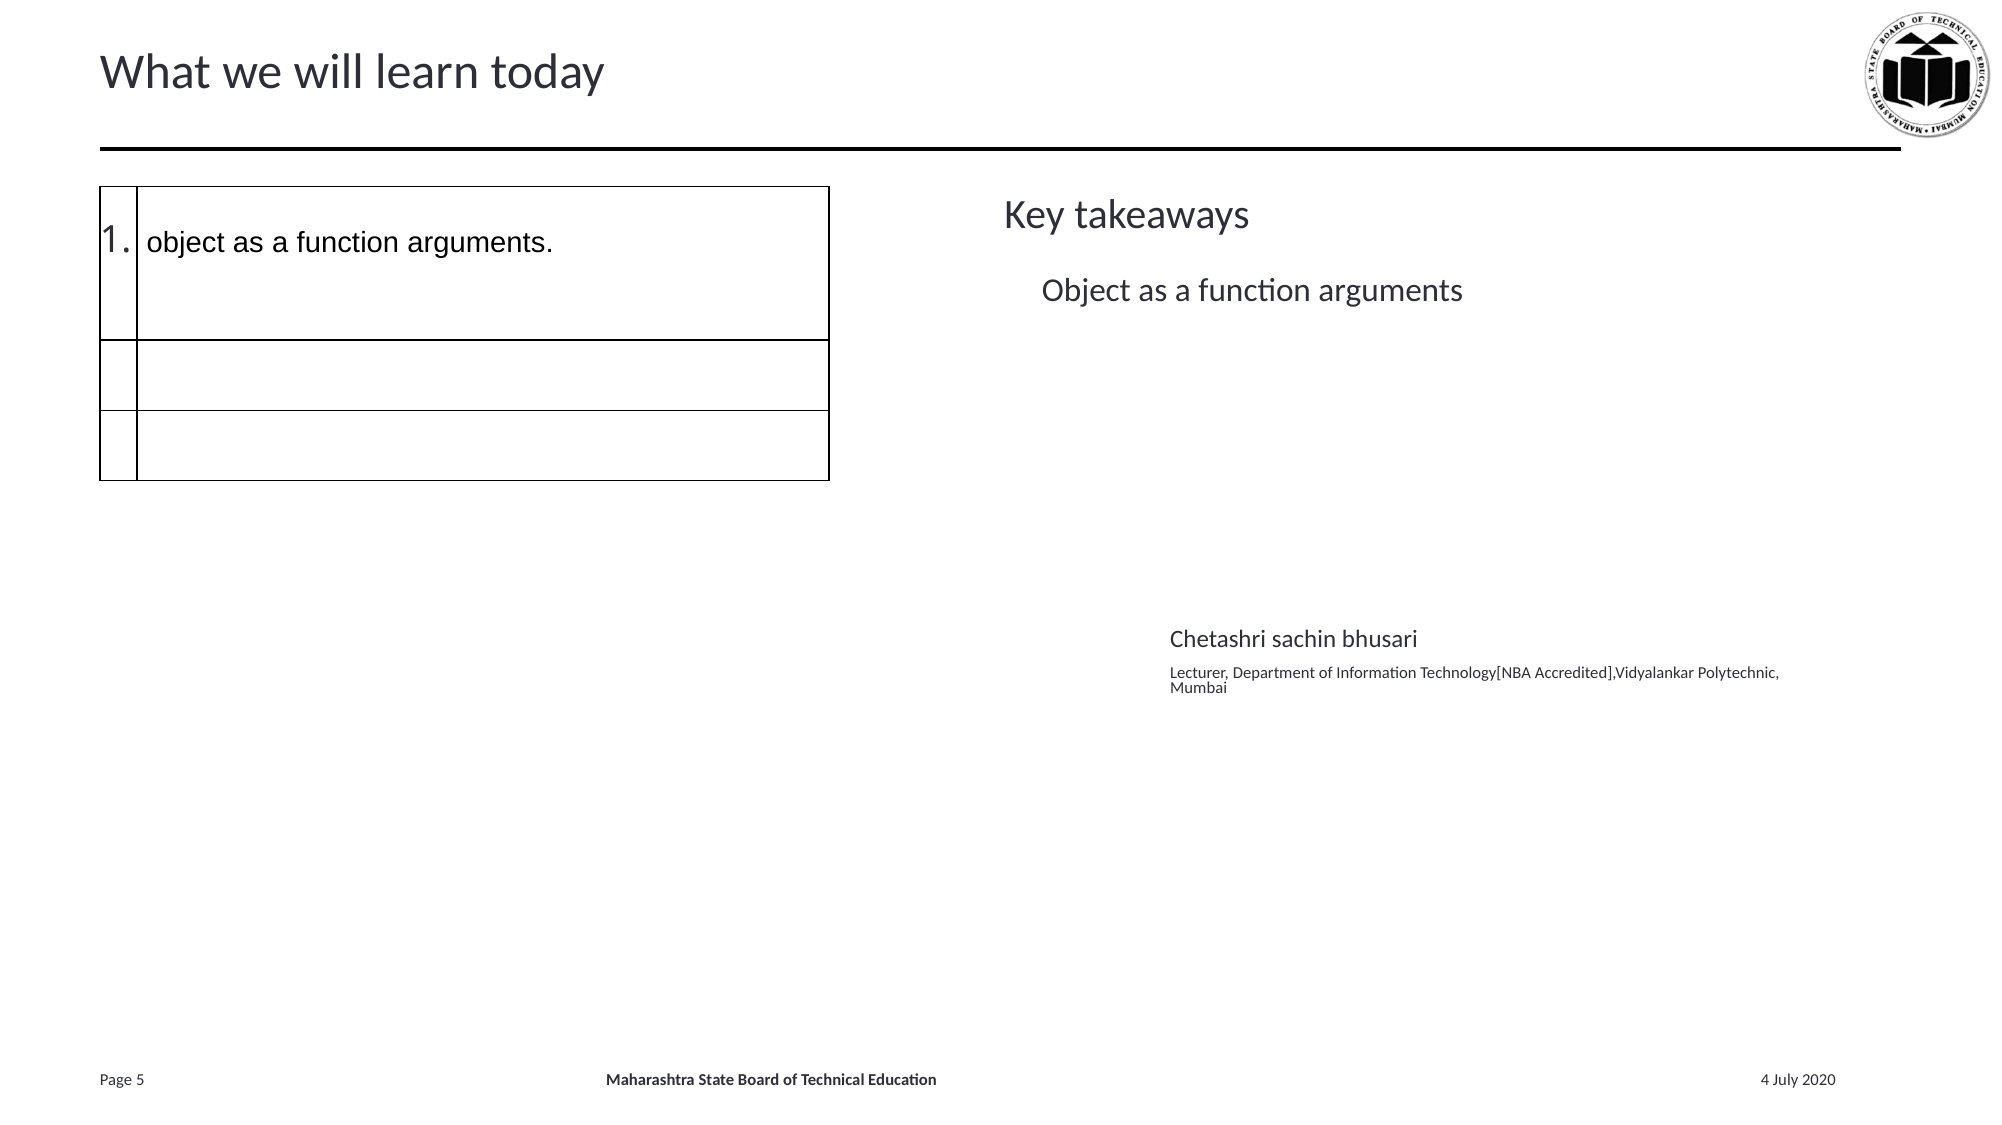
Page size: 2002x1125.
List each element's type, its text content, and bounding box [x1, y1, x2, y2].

list Lecturer, Department of Information Technology[NBA Accredited],Vidyalankar Polytechnic, Mumbai [1170, 665, 1866, 695]
table_cell [138, 411, 828, 480]
table_cell [101, 411, 136, 480]
list Chetashri sachin bhusari [1170, 625, 1677, 655]
list Key takeaways [1004, 186, 1901, 248]
picture [1852, 0, 2001, 149]
table_header 1. [101, 187, 136, 339]
list Object as a function arguments [1004, 268, 1901, 533]
table_cell [138, 341, 828, 410]
table_header object as a function arguments. [138, 187, 828, 339]
table_cell [101, 341, 136, 410]
title What we will learn today [100, 48, 1901, 146]
